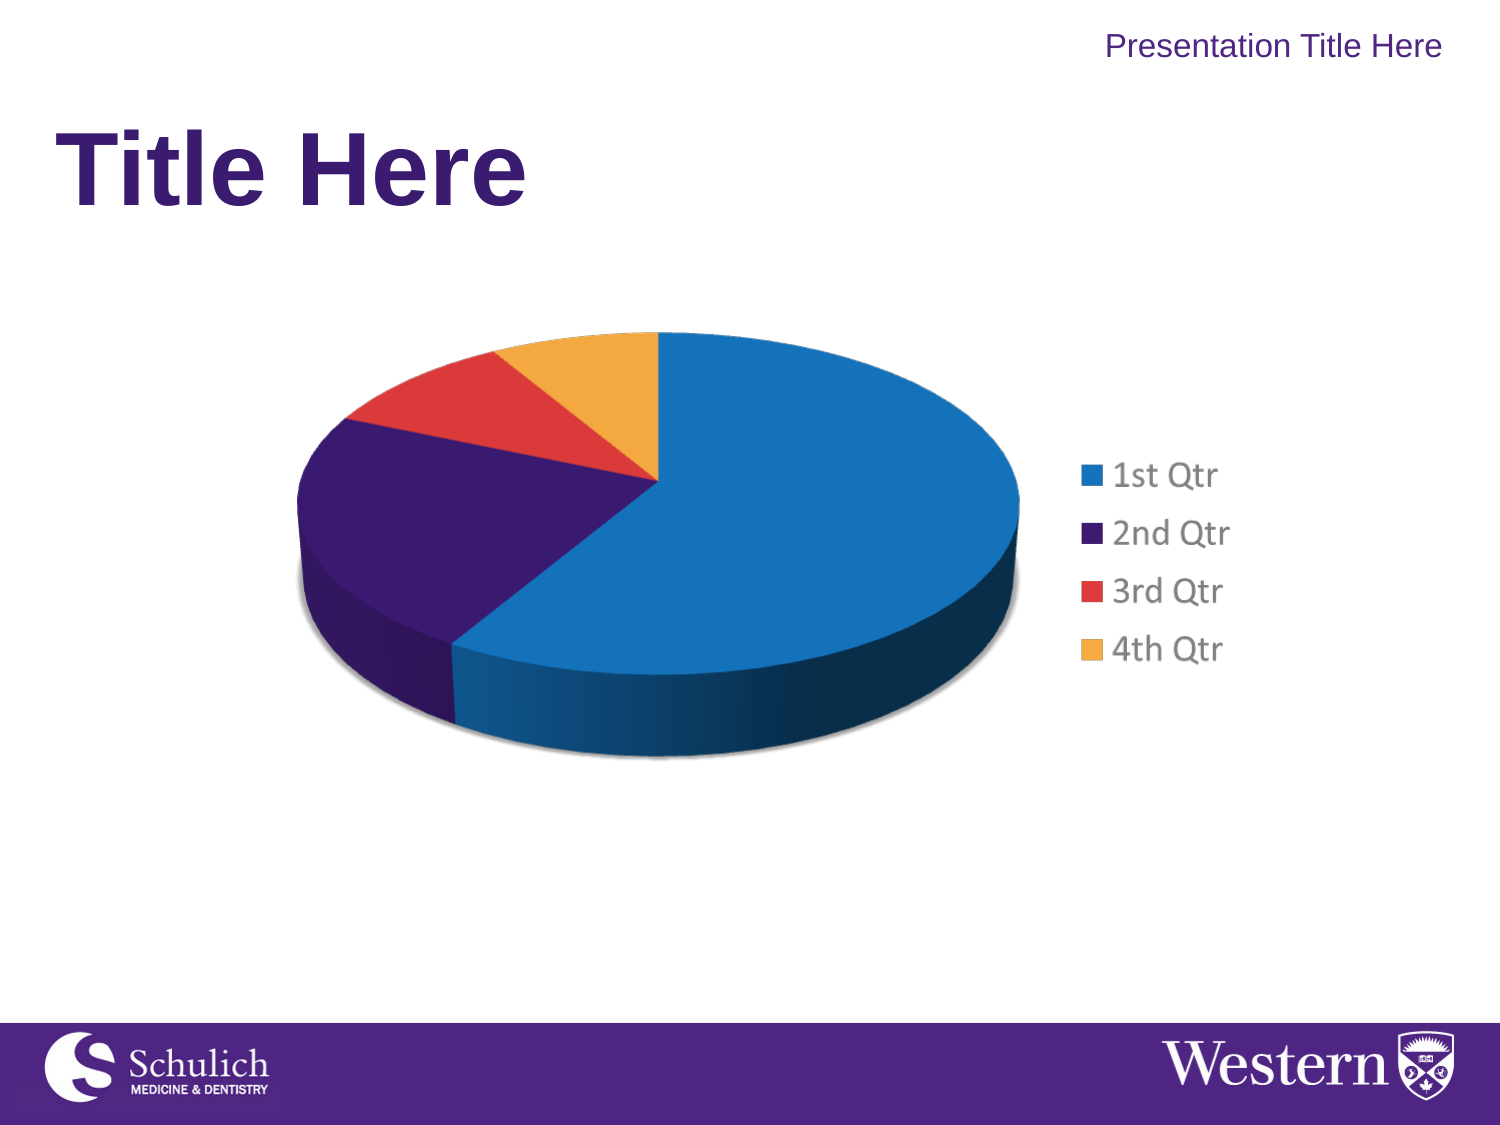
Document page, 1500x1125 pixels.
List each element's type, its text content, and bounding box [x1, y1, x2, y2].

picture [0, 0, 1500, 1125]
text_box Title Here [40, 94, 1354, 454]
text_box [241, 220, 1259, 905]
text_box Presentation Title Here [935, 17, 1459, 72]
